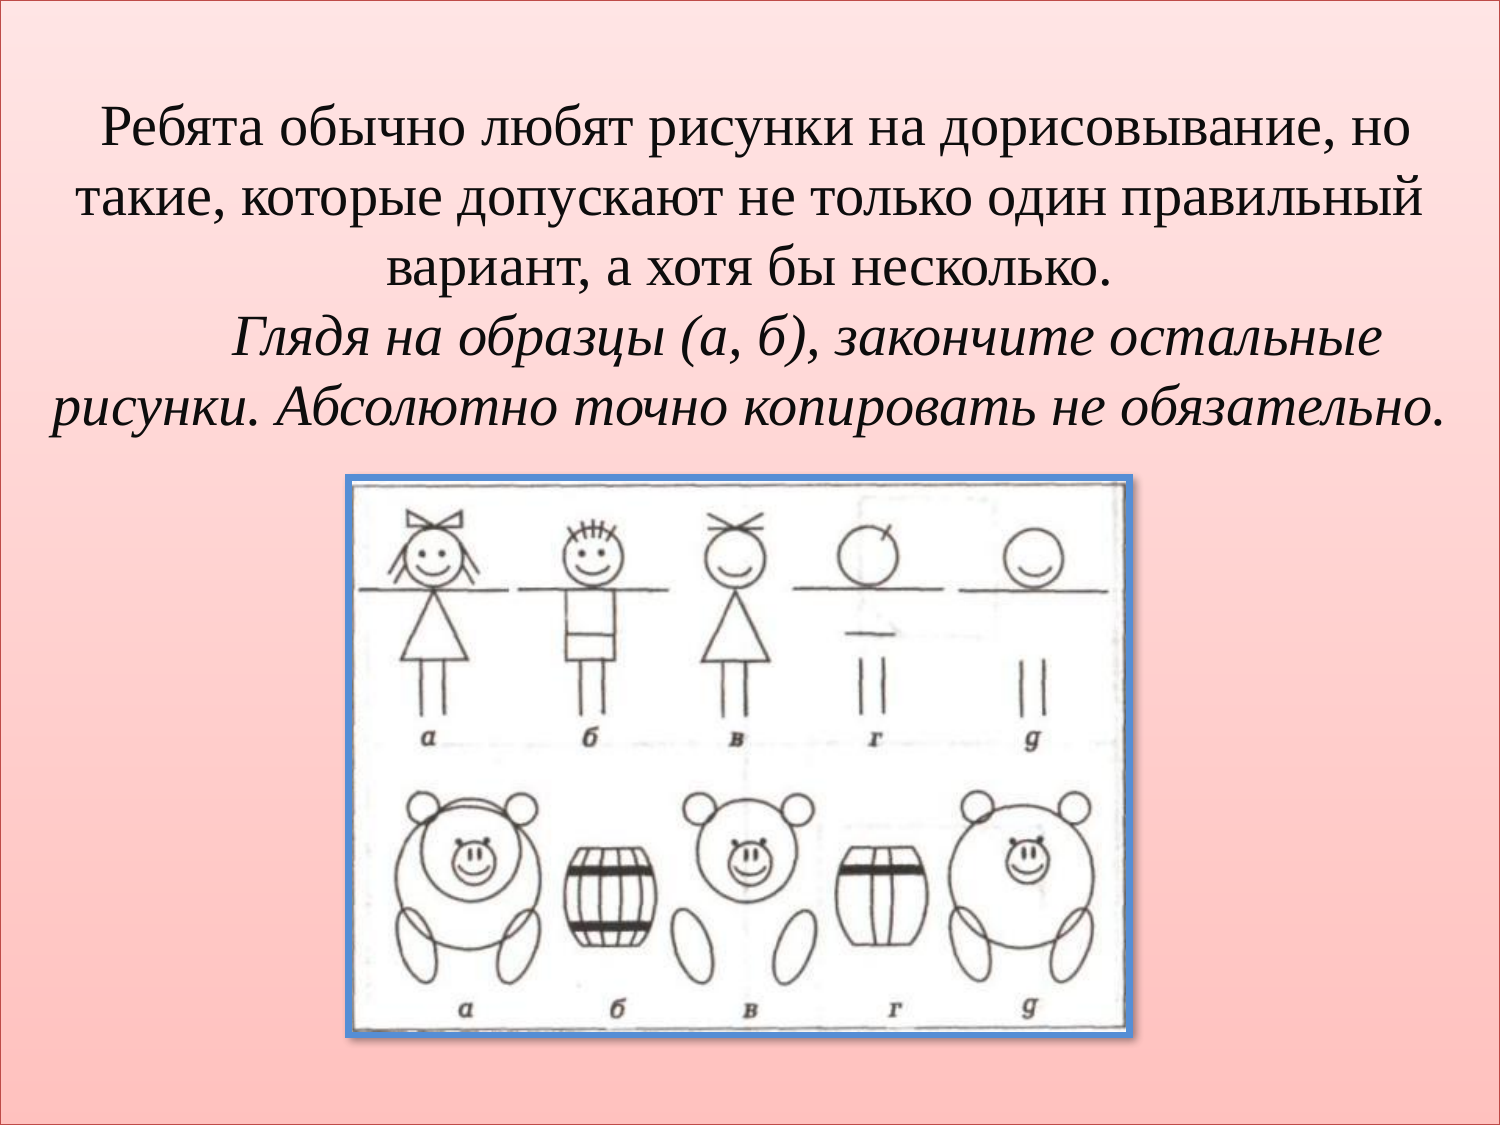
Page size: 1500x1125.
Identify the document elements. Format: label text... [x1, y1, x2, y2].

title Ребята обычно любят рисунки на дорисовывание, но такие, которые допускают не только один правильный вариант, а хотя бы несколько. Глядя на образцы (а, б), закончите остальные рисунки. Абсолютно точно копировать не обязательно. [0, 0, 1500, 1125]
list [351, 480, 1127, 1033]
